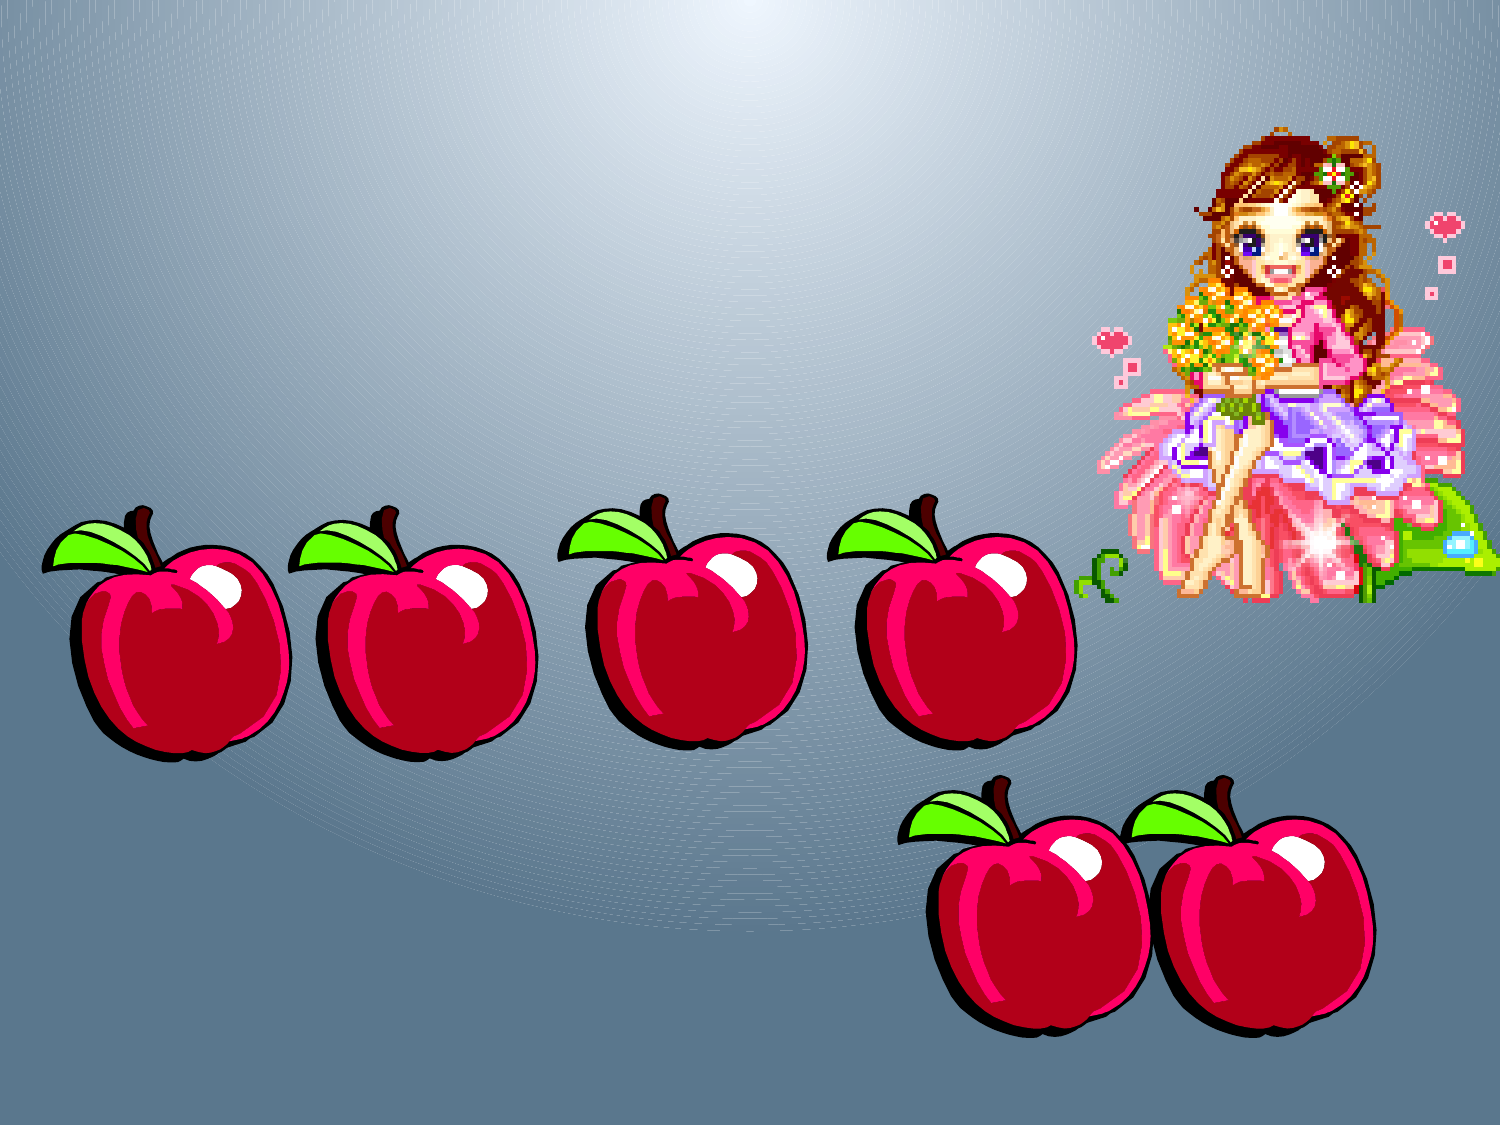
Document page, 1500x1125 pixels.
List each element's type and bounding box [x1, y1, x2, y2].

list [34, 491, 279, 771]
picture [280, 70, 1500, 770]
picture [890, 761, 1403, 1046]
